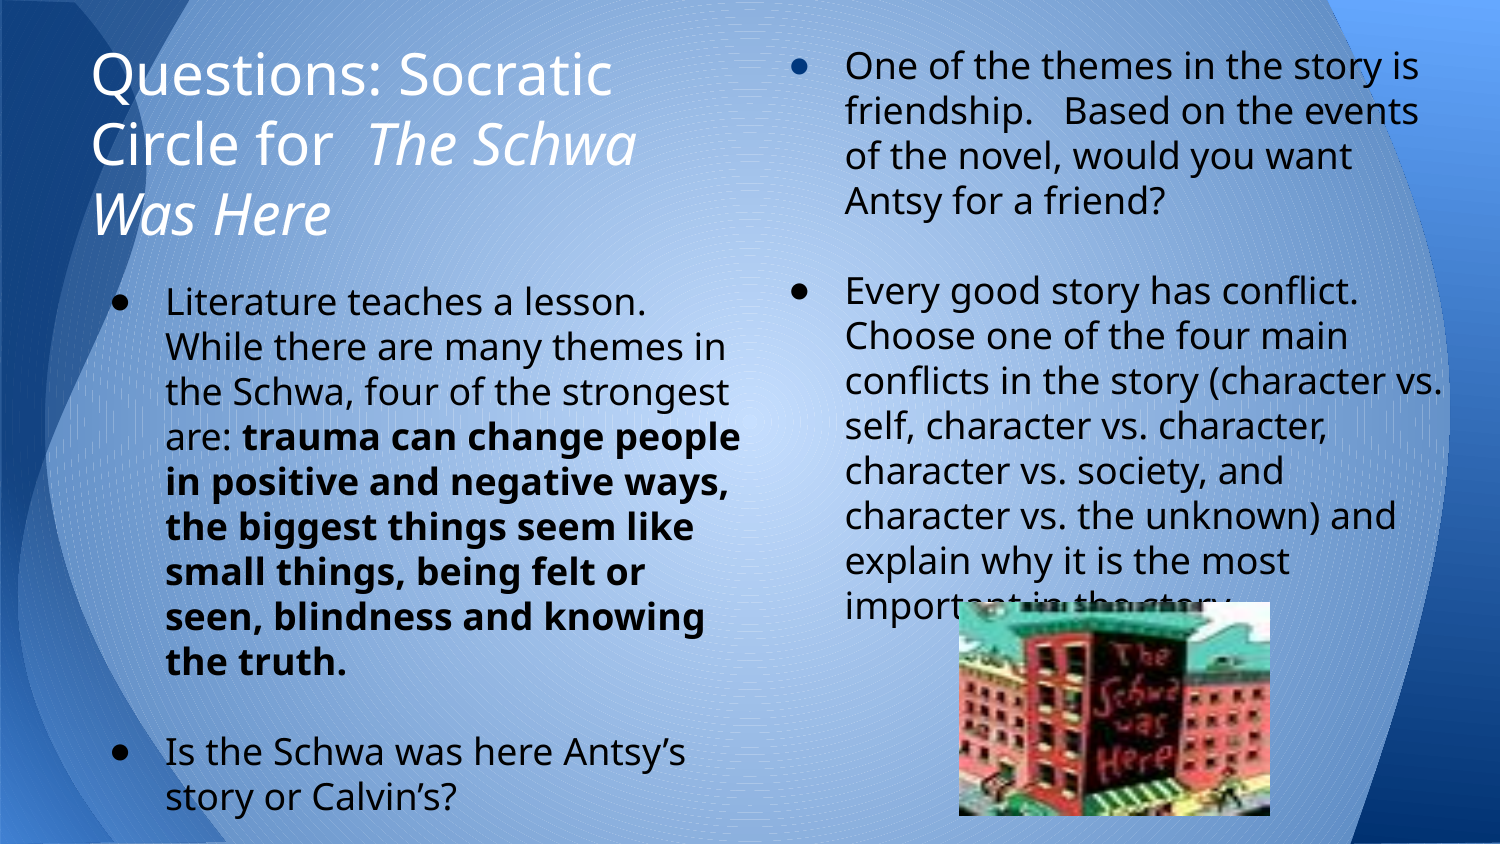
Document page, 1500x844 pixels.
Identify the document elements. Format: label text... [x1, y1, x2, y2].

picture [959, 602, 1270, 816]
title Questions: Socratic Circle for The Schwa Was Here [75, 33, 704, 262]
list One of the themes in the story is friendship. Based on the events of the novel, would you want Antsy for a friend? Every good story has conflict. Choose one of the four main conflicts in the story (character vs. self, character vs. character, character vs. society, and character vs. the unknown) and explain why it is the most important in the story. [754, 26, 1474, 645]
list Literature teaches a lesson. While there are many themes in the Schwa, four of the strongest are: trauma can change people in positive and negative ways, the biggest things seem like small things, being felt or seen, blindness and knowing the truth. Is the Schwa was here Antsy’s story or Calvin’s? [75, 262, 763, 800]
